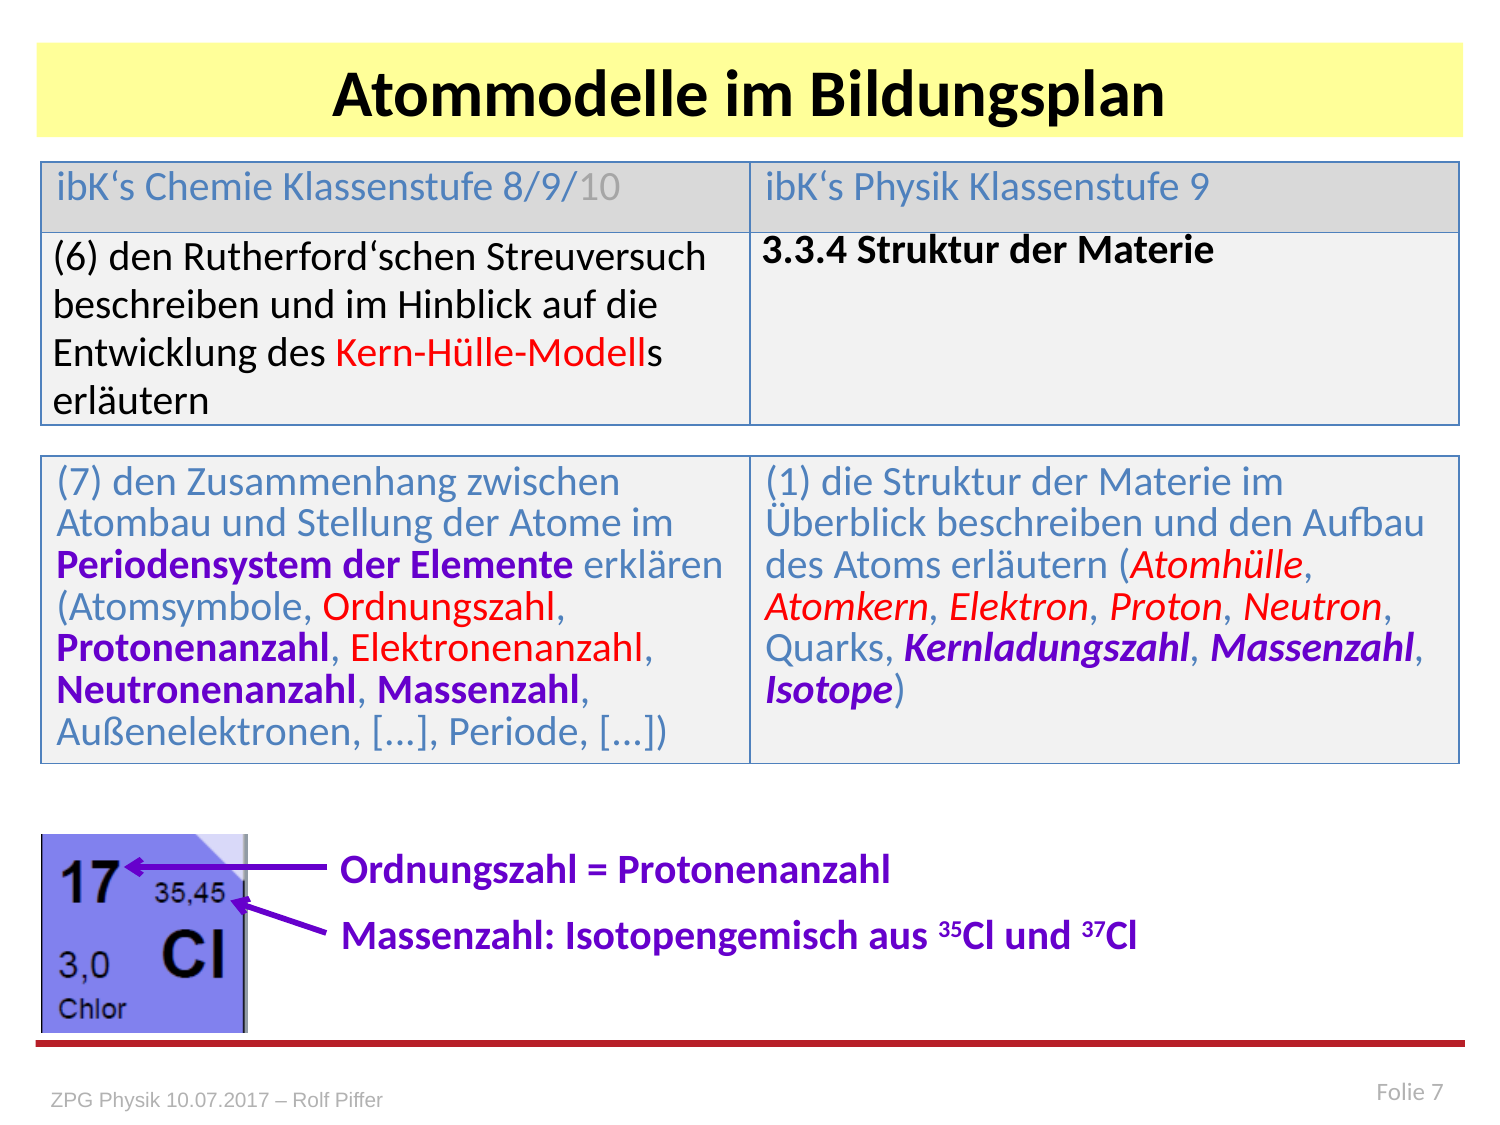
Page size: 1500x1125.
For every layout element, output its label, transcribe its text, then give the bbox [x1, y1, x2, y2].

text_box Ordnungszahl = Protonenanzahl [325, 834, 1472, 899]
table_header (7) den Zusammenhang zwischen Atombau und Stellung der Atome im Periodensystem der Elemente erklären (Atomsymbole, Ordnungszahl, Protonenanzahl, Elektronenanzahl, Neutronenanzahl, Massenzahl, Außenelektronen, [...], Periode, [...]) [42, 457, 749, 763]
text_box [229, 900, 327, 934]
title Atommodelle im Bildungsplan [41, 42, 1459, 149]
table_header (1) die Struktur der Materie im Überblick beschreiben und den Aufbau des Atoms erläutern (Atomhülle, Atomkern, Elektron, Proton, Neutron, Quarks, Kernladungszahl, Massenzahl, Isotope) [751, 457, 1458, 763]
slide_number Folie 7 [1108, 1060, 1459, 1121]
table_cell 3.3.4 Struktur der Materie [751, 233, 1458, 424]
text_box Massenzahl: Isotopengemisch aus 35Cl und 37Cl [326, 900, 1472, 966]
table_header ibK‘s Chemie Klassenstufe 8/9/10 [42, 163, 749, 232]
footer ZPG Physik 10.07.2017 – Rolf Piffer [35, 1069, 768, 1125]
table_cell (6) den Rutherford‘schen Streuversuch beschreiben und im Hinblick auf die Entwicklung des Kern-Hülle-Modells erläutern [42, 233, 749, 424]
picture [41, 833, 248, 1033]
table_header ibK‘s Physik Klassenstufe 9 [751, 163, 1458, 232]
